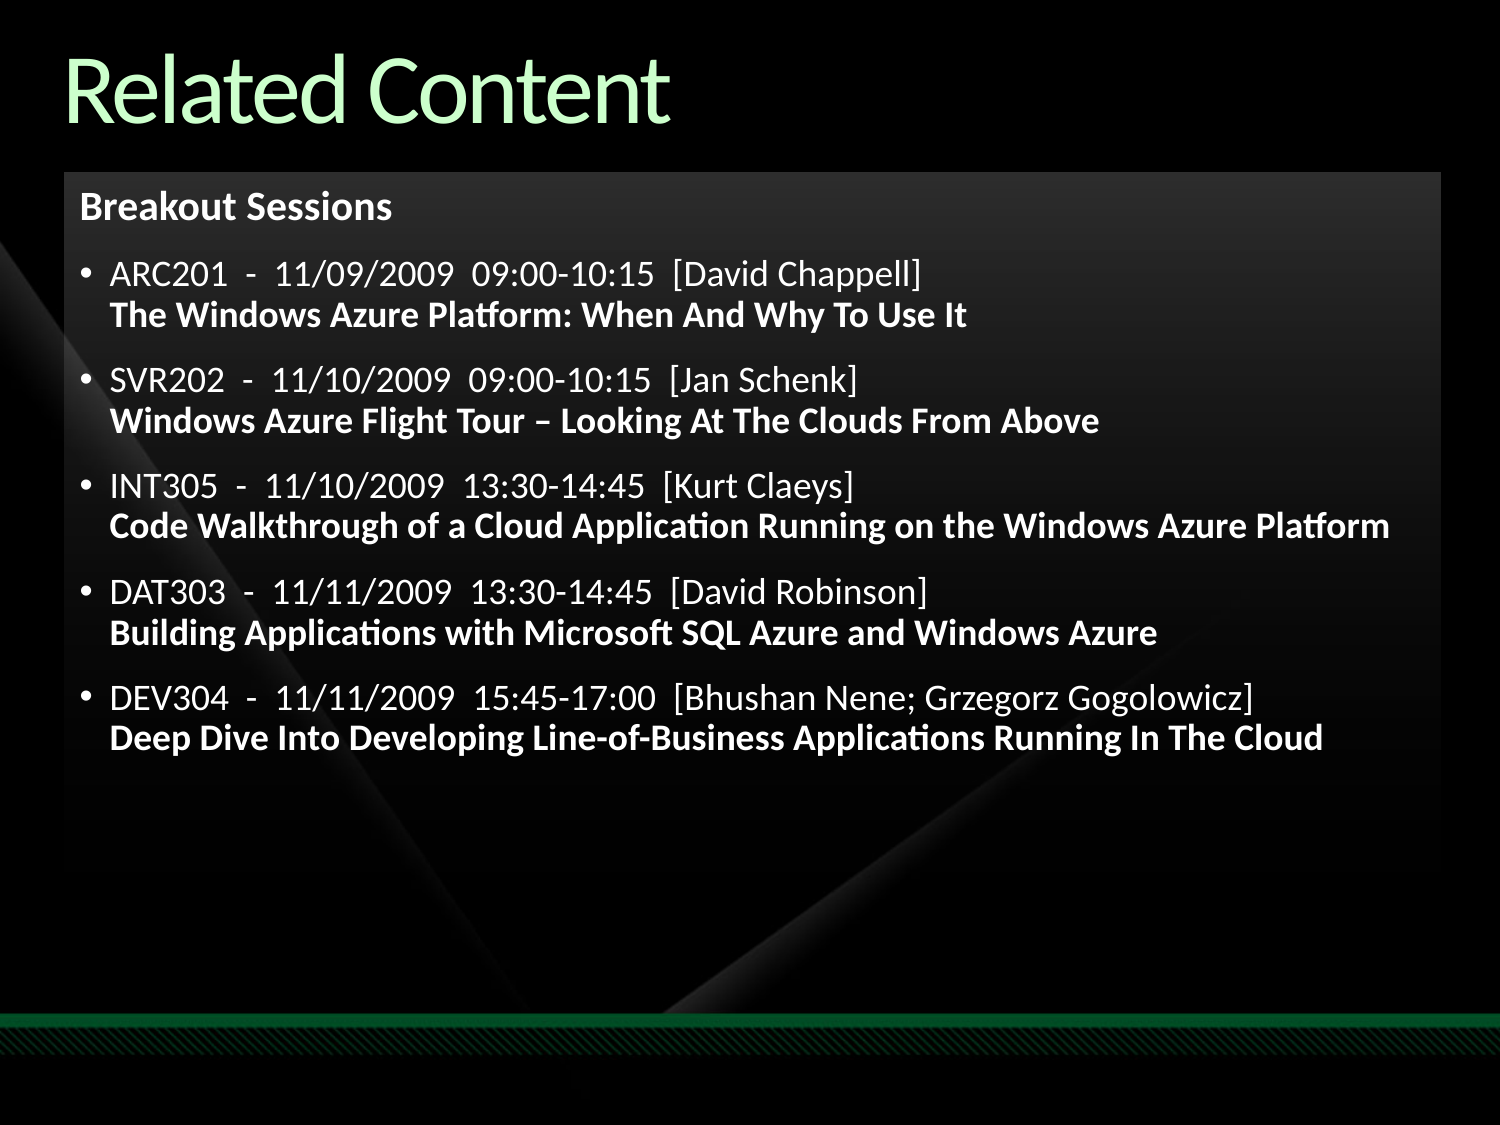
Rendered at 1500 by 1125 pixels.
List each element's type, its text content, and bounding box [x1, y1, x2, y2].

list Breakout Sessions ARC201 - 11/09/2009 09:00-10:15 [David Chappell] The Windows Azure Platform: When And Why To Use It SVR202 - 11/10/2009 09:00-10:15 [Jan Schenk] Windows Azure Flight Tour – Looking At The Clouds From Above INT305 - 11/10/2009 13:30-14:45 [Kurt Claeys] Code Walkthrough of a Cloud Application Running on the Windows Azure Platform DAT303 - 11/11/2009 13:30-14:45 [David Robinson] Building Applications with Microsoft SQL Azure and Windows Azure DEV304 - 11/11/2009 15:45-17:00 [Bhushan Nene; Grzegorz Gogolowicz] Deep Dive Into Developing Line-of-Business Applications Running In The Cloud [64, 172, 1441, 988]
title Related Content [62, 37, 1437, 147]
picture [0, 0, 1500, 1125]
